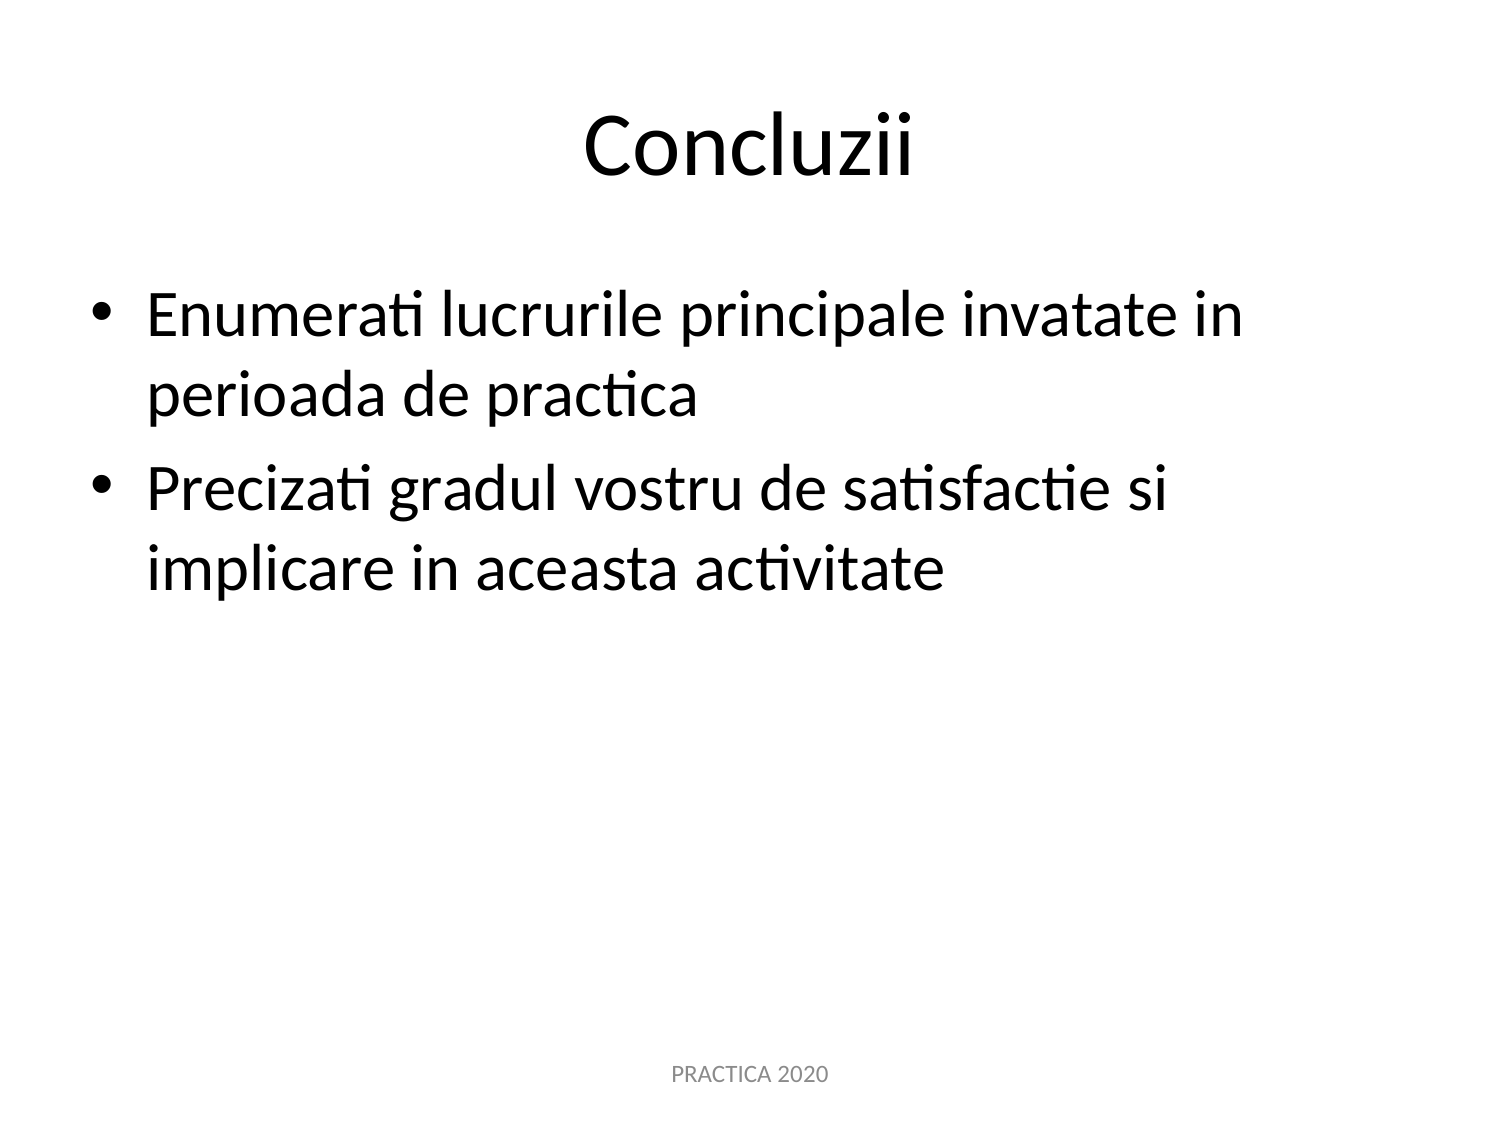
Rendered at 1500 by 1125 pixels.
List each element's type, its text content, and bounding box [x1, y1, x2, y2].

footer PRACTICA 2020 [512, 1042, 988, 1103]
title Concluzii [75, 45, 1425, 233]
list Enumerati lucrurile principale invatate in perioada de practica Precizati gradul vostru de satisfactie si implicare in aceasta activitate [75, 262, 1425, 1005]
